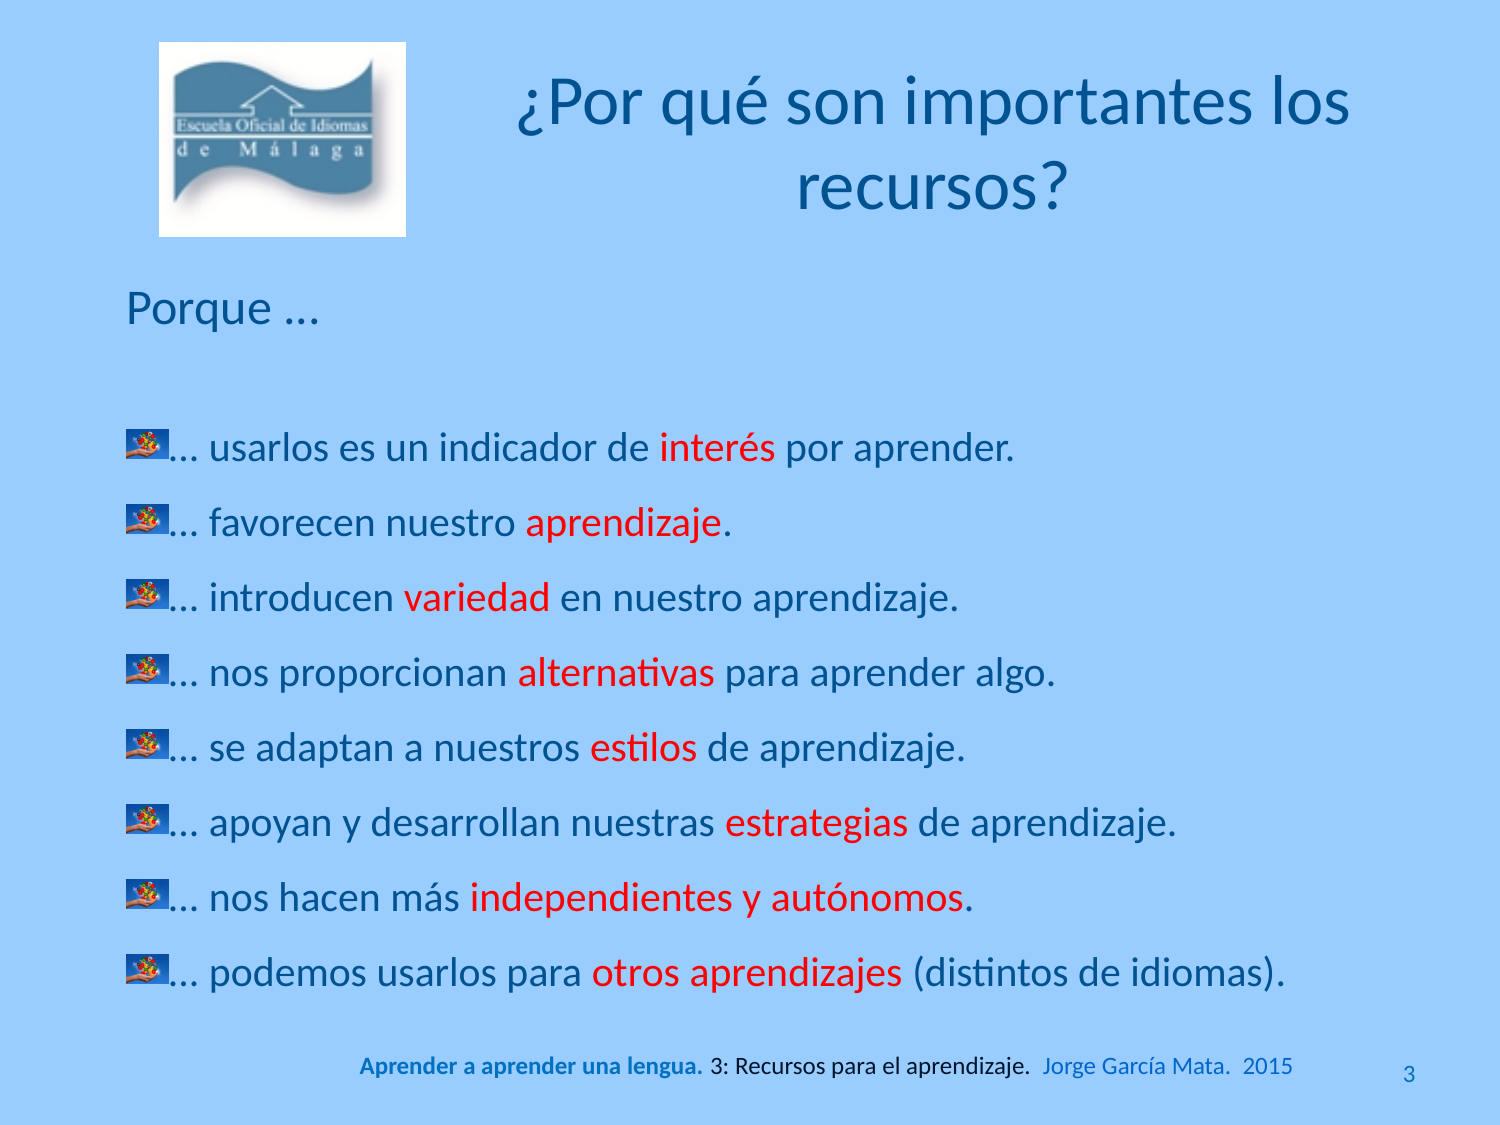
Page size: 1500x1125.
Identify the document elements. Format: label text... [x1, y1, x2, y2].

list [159, 42, 406, 237]
picture [126, 804, 169, 834]
picture [126, 729, 169, 759]
title ¿Por qué son importantes los recursos? [442, 45, 1425, 233]
picture [126, 879, 169, 909]
picture [126, 579, 169, 609]
picture [126, 504, 169, 534]
footer Aprender a aprender una lengua. 3: Recursos para el aprendizaje. Jorge García Mata. 2015 [336, 1046, 1317, 1083]
picture [126, 429, 169, 459]
picture [126, 954, 169, 984]
text_box Porque ... ... usarlos es un indicador de interés por aprender. ... favorecen nuestro aprendizaje. ... introducen variedad en nuestro aprendizaje. ... nos proporcionan alternativas para aprender algo. ... se adaptan a nuestros estilos de aprendizaje. ... apoyan y desarrollan nuestras estrategias de aprendizaje. ... nos hacen más independientes y autónomos. ... podemos usarlos para otros aprendizajes (distintos de idiomas). [112, 267, 1400, 1002]
picture [126, 654, 169, 684]
slide_number 3 [1387, 1042, 1425, 1103]
